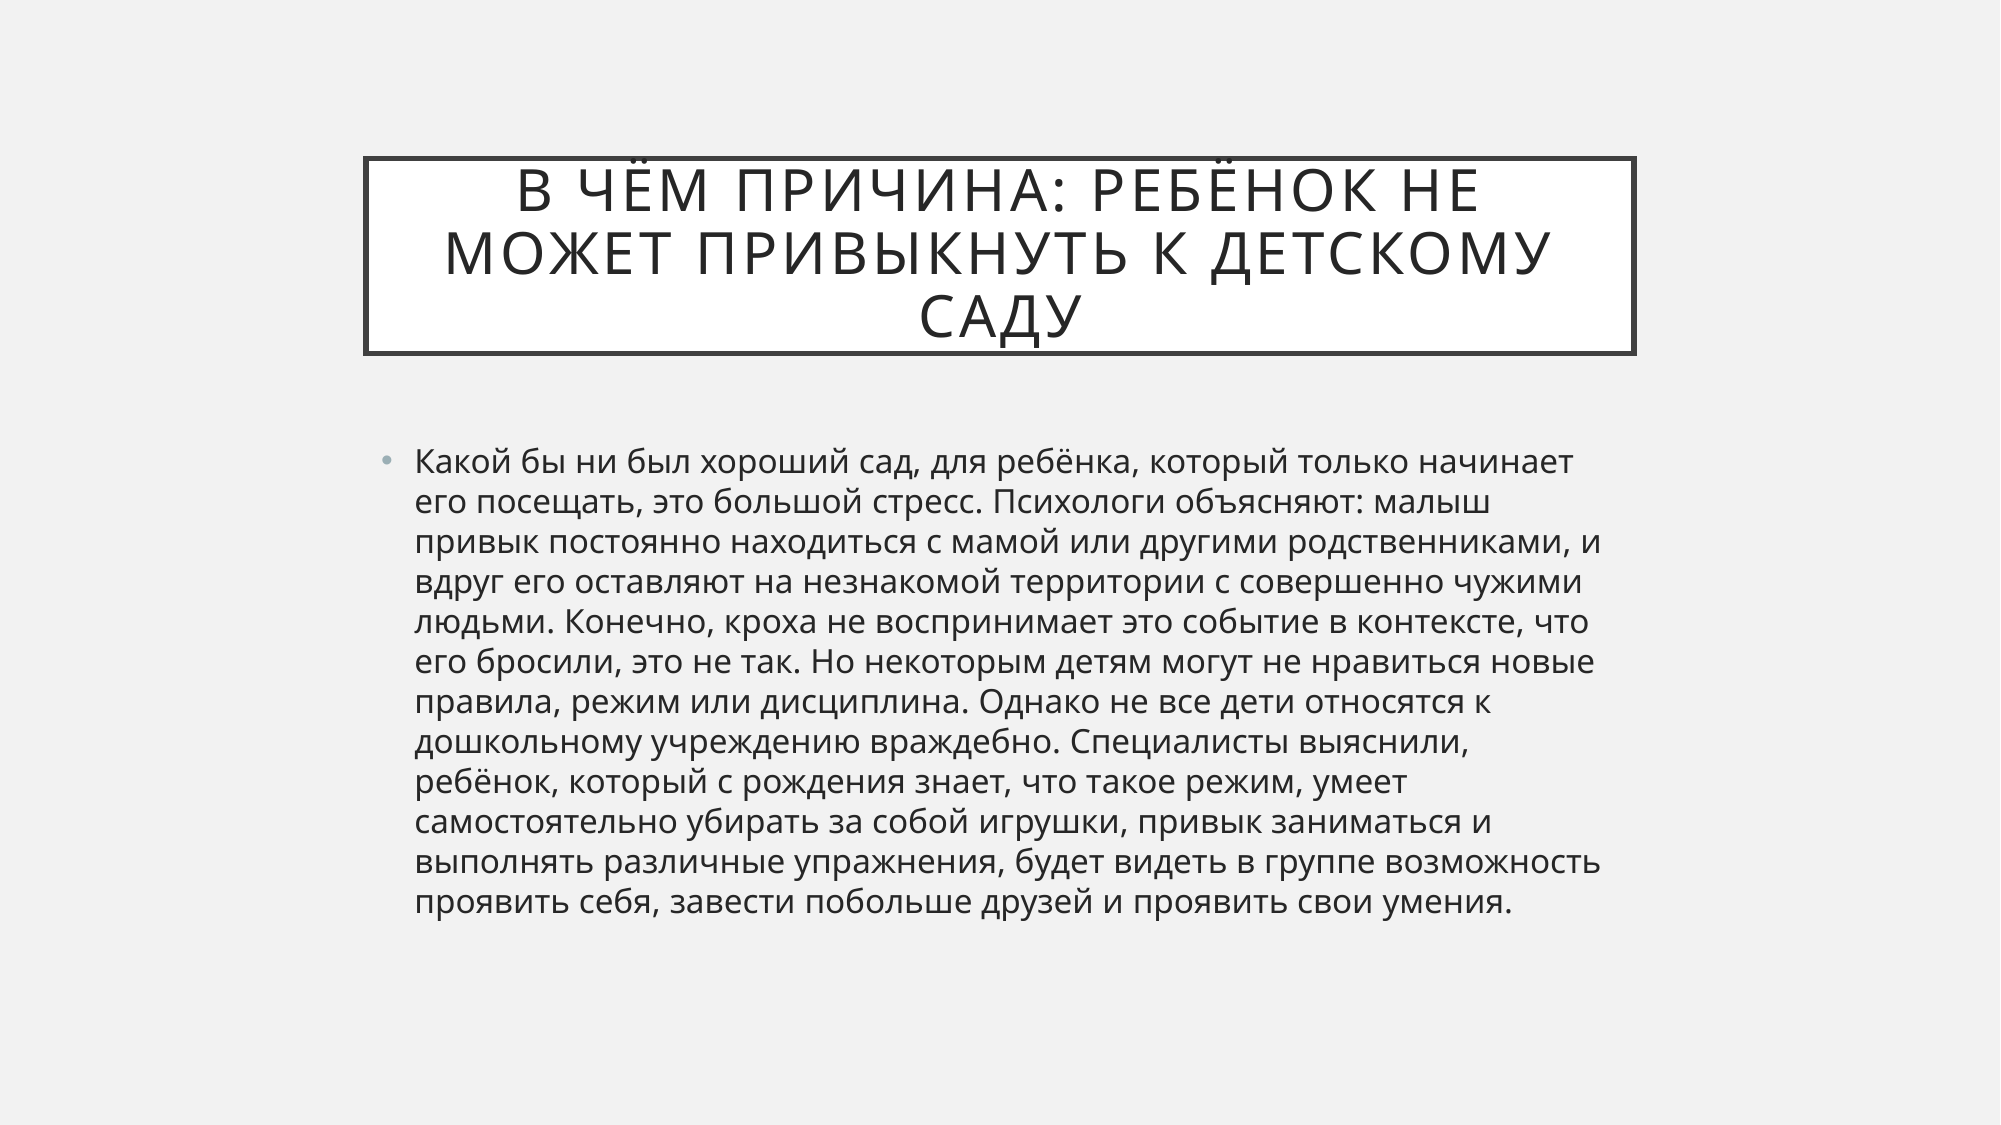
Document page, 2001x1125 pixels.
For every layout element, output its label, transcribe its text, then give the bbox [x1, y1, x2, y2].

list Какой бы ни был хороший сад, для ребёнка, который только начинает его посещать, это большой стресс. Психологи объясняют: малыш привык постоянно находиться с мамой или другими родственниками, и вдруг его оставляют на незнакомой территории с совершенно чужими людьми. Конечно, кроха не воспринимает это событие в контексте, что его бросили, это не так. Но некоторым детям могут не нравиться новые правила, режим или дисциплина. Однако не все дети относятся к дошкольному учреждению враждебно. Специалисты выяснили, ребёнок, который с рождения знает, что такое режим, умеет самостоятельно убирать за собой игрушки, привык заниматься и выполнять различные упражнения, будет видеть в группе возможность проявить себя, завести побольше друзей и проявить свои умения. [366, 432, 1634, 942]
title В чём причина: ребёнок не может привыкнуть к детскому саду [363, 156, 1637, 356]
